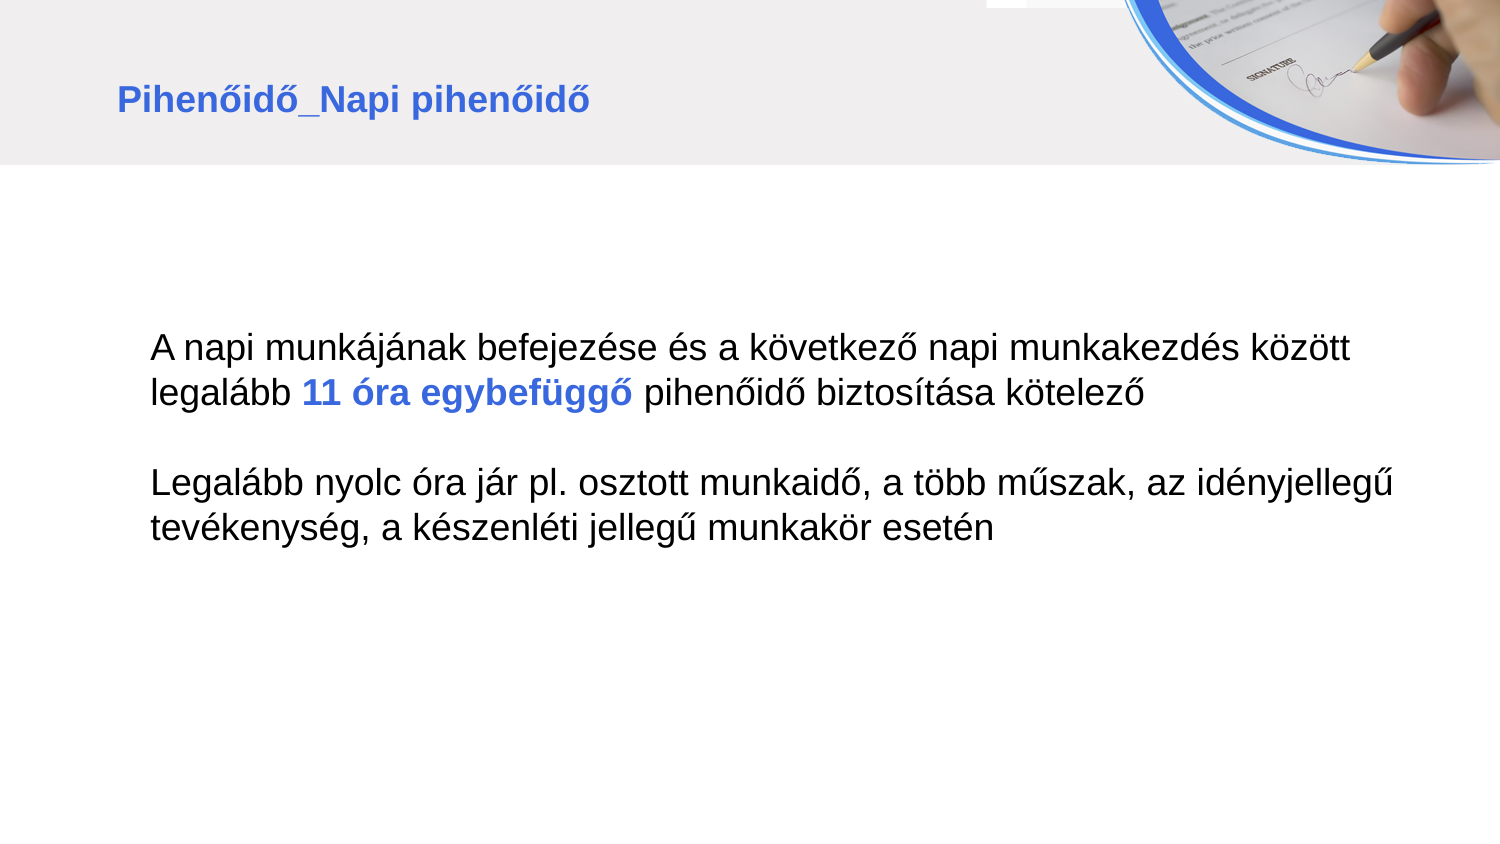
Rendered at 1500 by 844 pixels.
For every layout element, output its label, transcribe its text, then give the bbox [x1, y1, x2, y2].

text_box A napi munkájának befejezése és a következő napi munkakezdés között legalább 11 óra egybefüggő pihenőidő biztosítása kötelező Legalább nyolc óra jár pl. osztott munkaidő, a több műszak, az idényjellegű tevékenység, a készenléti jellegű munkakör esetén [135, 315, 1424, 556]
picture [0, 0, 1500, 844]
text_box Pihenőidő_Napi pihenőidő [102, 67, 617, 128]
